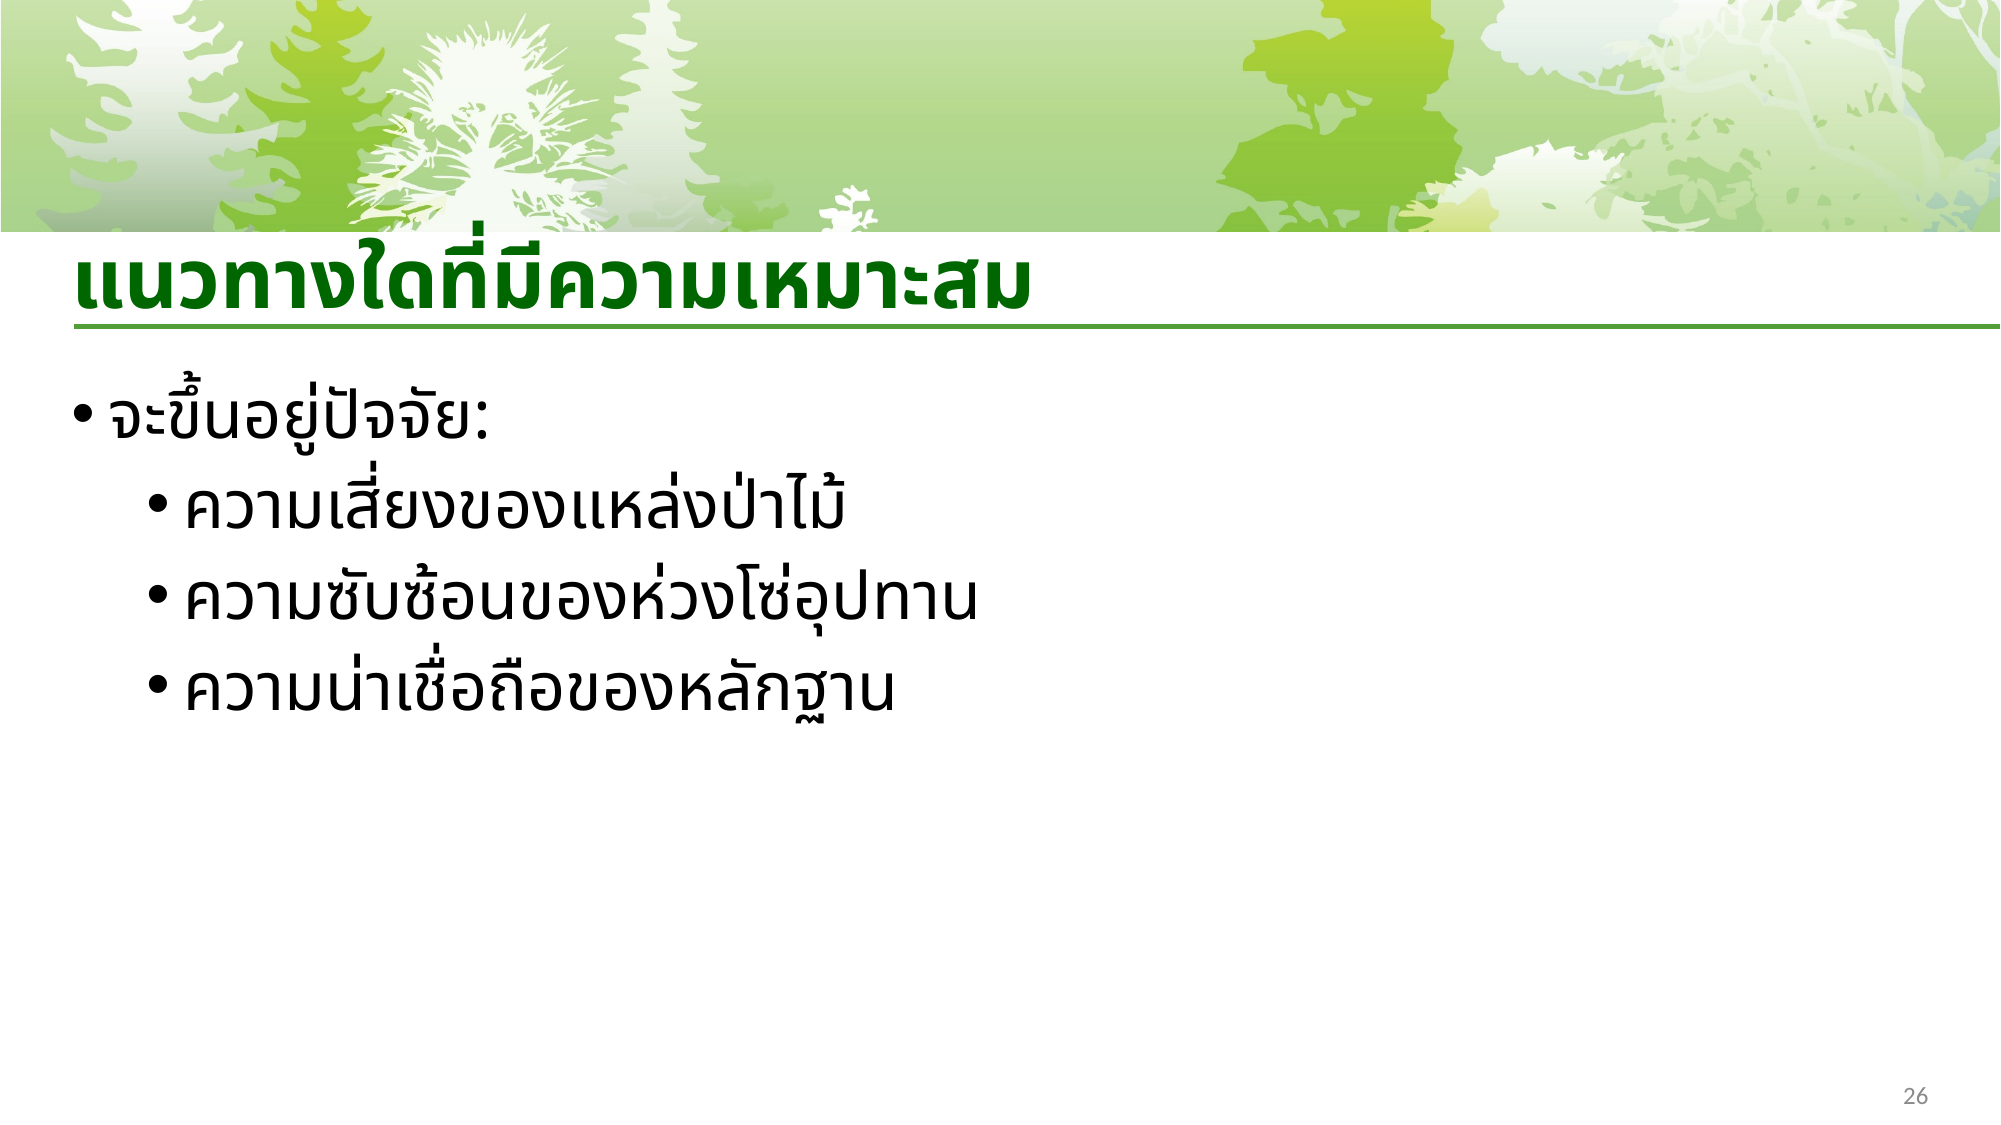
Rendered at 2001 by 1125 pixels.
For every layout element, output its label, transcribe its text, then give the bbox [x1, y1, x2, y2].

list จะขึ้นอยู่ปัจจัย: ความเสี่ยงของแหล่งป่าไม้ ความซับซ้อนของห่วงโซ่อุปทาน ความน่าเชื่อถือของหลักฐาน [56, 364, 1944, 970]
title แนวทางใดที่มีความเหมาะสม [56, 217, 1782, 345]
picture [0, 0, 2000, 232]
slide_number 26 [1493, 1065, 1944, 1125]
